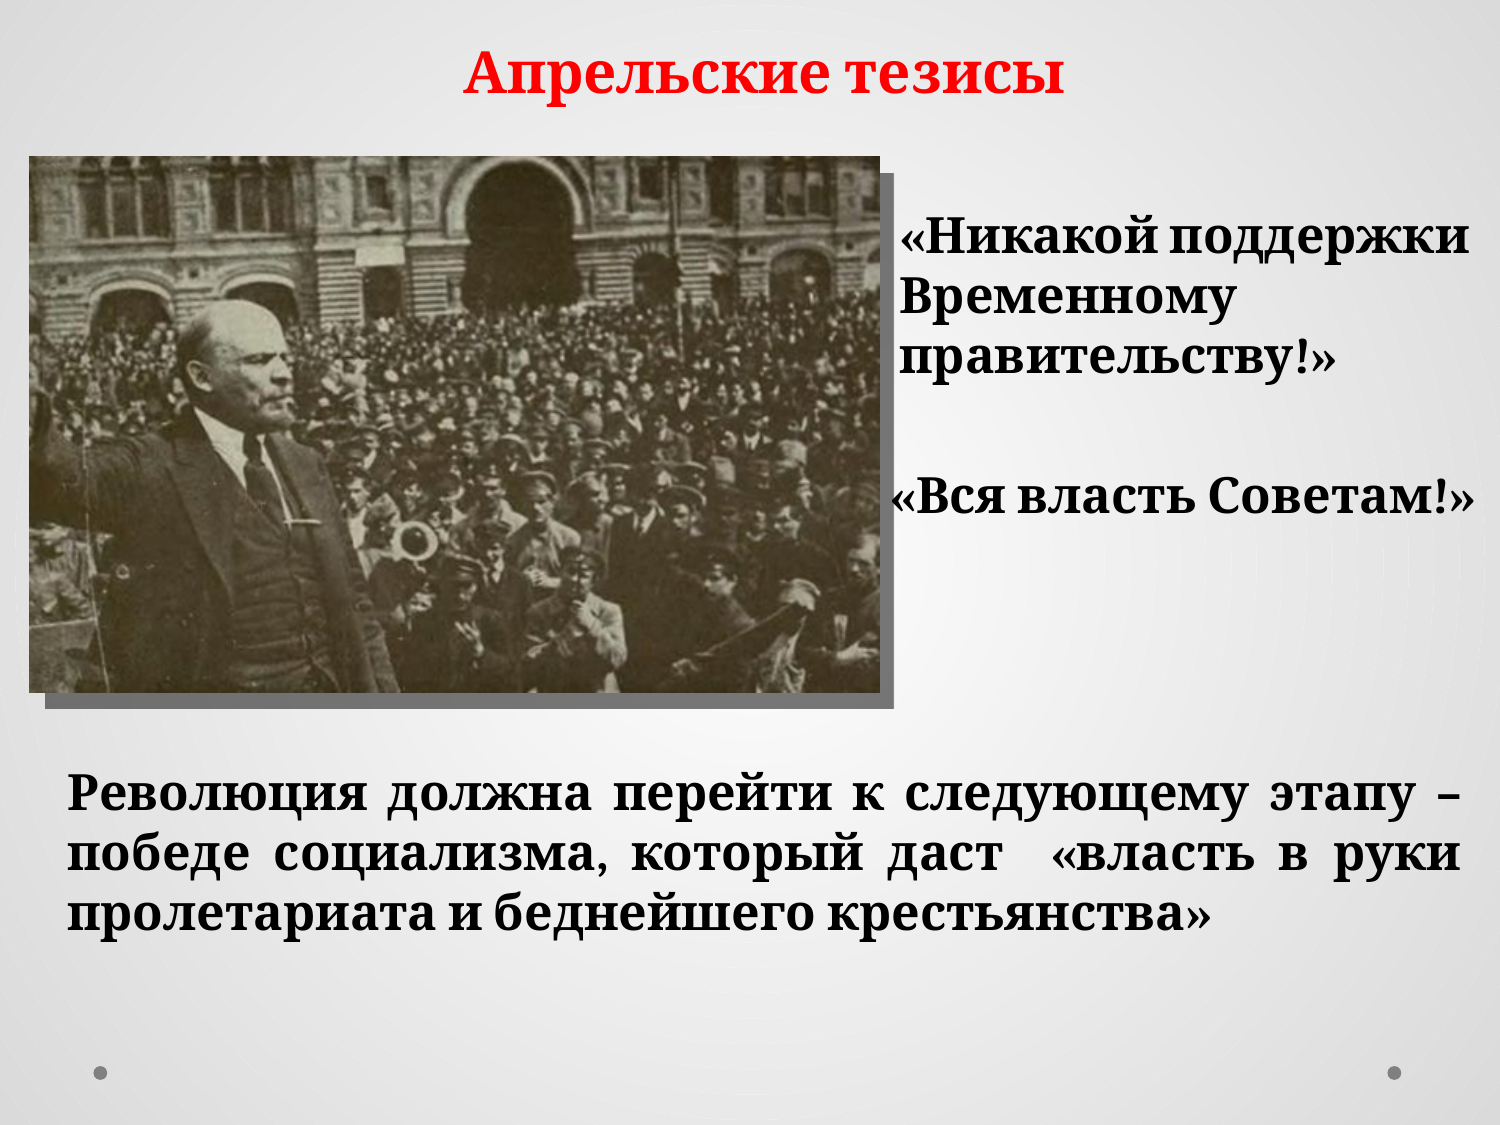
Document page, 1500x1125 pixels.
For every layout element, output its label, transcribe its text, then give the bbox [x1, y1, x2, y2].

text_box Апрельские тезисы [29, 27, 1500, 113]
text_box Революция должна перейти к следующему этапу – победе социализма, который даст «власть в руки пролетариата и беднейшего крестьянства» [52, 753, 1476, 949]
picture [29, 156, 880, 693]
text_box «Никакой поддержки Временному правительству!» [884, 196, 1500, 392]
text_box «Вся власть Советам!» [884, 456, 1500, 531]
